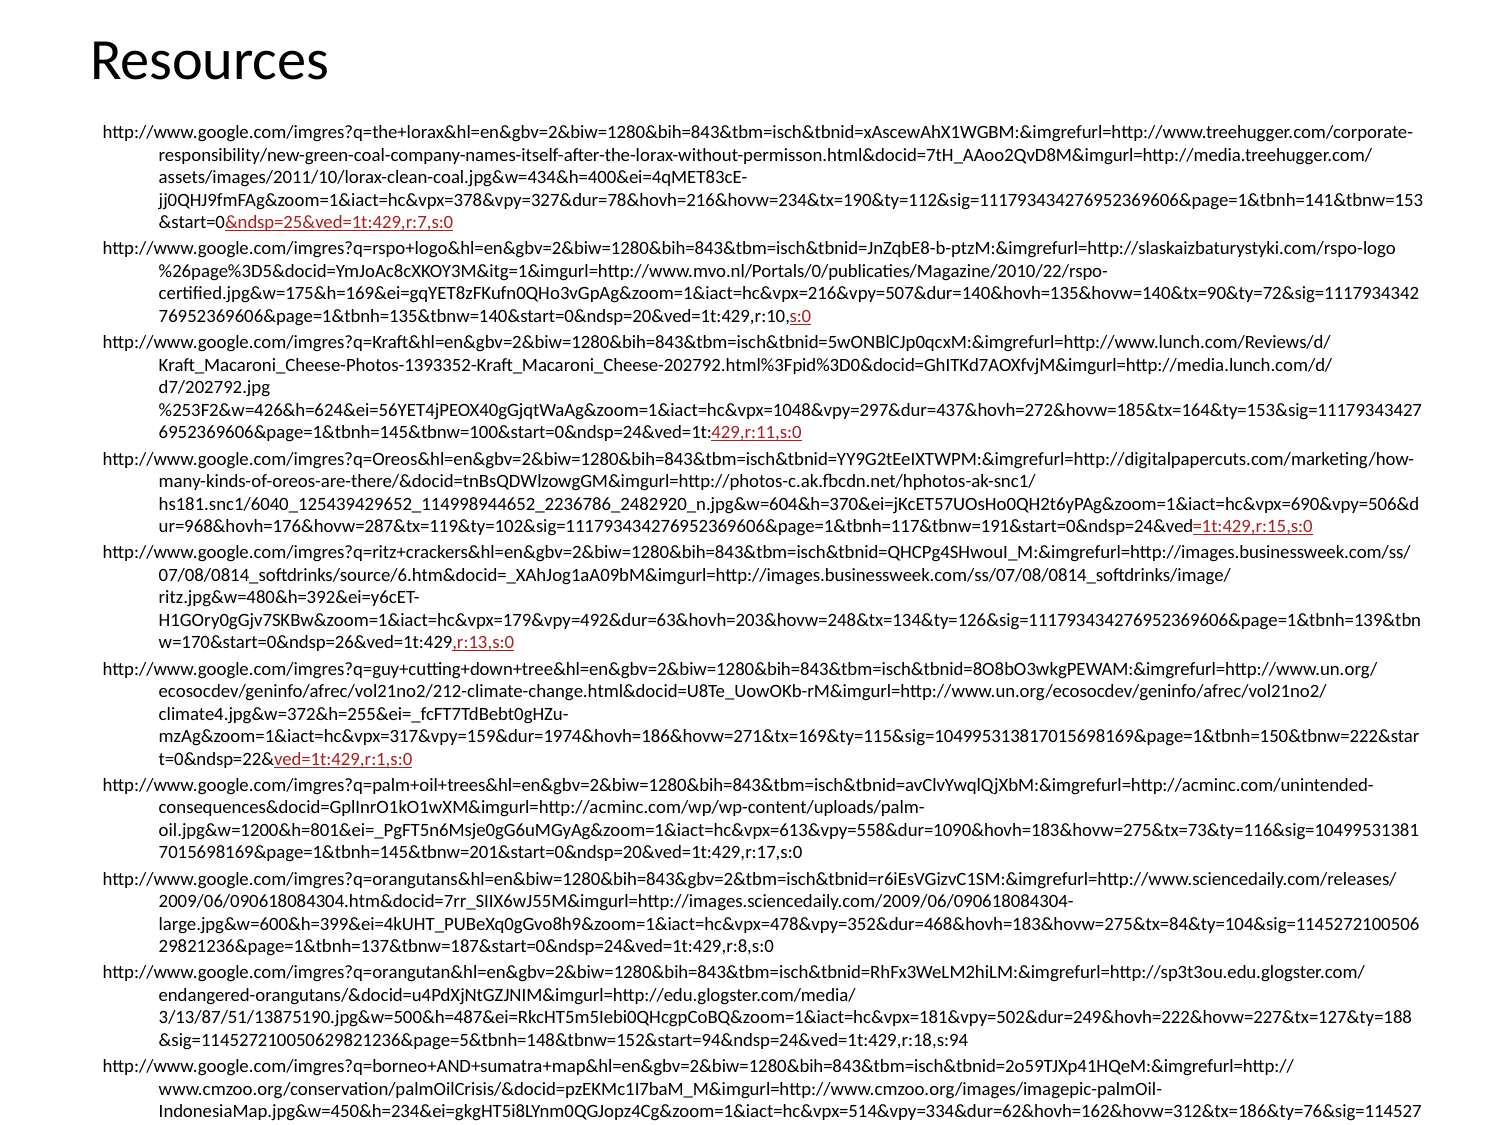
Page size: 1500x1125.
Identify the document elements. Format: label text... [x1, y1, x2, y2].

list http://www.google.com/imgres?q=the+lorax&hl=en&gbv=2&biw=1280&bih=843&tbm=isch&tbnid=xAscewAhX1WGBM:&imgrefurl=http://www.treehugger.com/corporate-responsibility/new-green-coal-company-names-itself-after-the-lorax-without-permisson.html&docid=7tH_AAoo2QvD8M&imgurl=http://media.treehugger.com/assets/images/2011/10/lorax-clean-coal.jpg&w=434&h=400&ei=4qMET83cE-jj0QHJ9fmFAg&zoom=1&iact=hc&vpx=378&vpy=327&dur=78&hovh=216&hovw=234&tx=190&ty=112&sig=111793434276952369606&page=1&tbnh=141&tbnw=153&start=0&ndsp=25&ved=1t:429,r:7,s:0 http://www.google.com/imgres?q=rspo+logo&hl=en&gbv=2&biw=1280&bih=843&tbm=isch&tbnid=JnZqbE8-b-ptzM:&imgrefurl=http://slaskaizbaturystyki.com/rspo-logo%26page%3D5&docid=YmJoAc8cXKOY3M&itg=1&imgurl=http://www.mvo.nl/Portals/0/publicaties/Magazine/2010/22/rspo-certified.jpg&w=175&h=169&ei=gqYET8zFKufn0QHo3vGpAg&zoom=1&iact=hc&vpx=216&vpy=507&dur=140&hovh=135&hovw=140&tx=90&ty=72&sig=111793434276952369606&page=1&tbnh=135&tbnw=140&start=0&ndsp=20&ved=1t:429,r:10,s:0 http://www.google.com/imgres?q=Kraft&hl=en&gbv=2&biw=1280&bih=843&tbm=isch&tbnid=5wONBlCJp0qcxM:&imgrefurl=http://www.lunch.com/Reviews/d/Kraft_Macaroni_Cheese-Photos-1393352-Kraft_Macaroni_Cheese-202792.html%3Fpid%3D0&docid=GhITKd7AOXfvjM&imgurl=http://media.lunch.com/d/d7/202792.jpg%253F2&w=426&h=624&ei=56YET4jPEOX40gGjqtWaAg&zoom=1&iact=hc&vpx=1048&vpy=297&dur=437&hovh=272&hovw=185&tx=164&ty=153&sig=111793434276952369606&page=1&tbnh=145&tbnw=100&start=0&ndsp=24&ved=1t:429,r:11,s:0 http://www.google.com/imgres?q=Oreos&hl=en&gbv=2&biw=1280&bih=843&tbm=isch&tbnid=YY9G2tEeIXTWPM:&imgrefurl=http://digitalpapercuts.com/marketing/how-many-kinds-of-oreos-are-there/&docid=tnBsQDWlzowgGM&imgurl=http://photos-c.ak.fbcdn.net/hphotos-ak-snc1/hs181.snc1/6040_125439429652_114998944652_2236786_2482920_n.jpg&w=604&h=370&ei=jKcET57UOsHo0QH2t6yPAg&zoom=1&iact=hc&vpx=690&vpy=506&dur=968&hovh=176&hovw=287&tx=119&ty=102&sig=111793434276952369606&page=1&tbnh=117&tbnw=191&start=0&ndsp=24&ved=1t:429,r:15,s:0 http://www.google.com/imgres?q=ritz+crackers&hl=en&gbv=2&biw=1280&bih=843&tbm=isch&tbnid=QHCPg4SHwouI_M:&imgrefurl=http://images.businessweek.com/ss/07/08/0814_softdrinks/source/6.htm&docid=_XAhJog1aA09bM&imgurl=http://images.businessweek.com/ss/07/08/0814_softdrinks/image/ritz.jpg&w=480&h=392&ei=y6cET-H1GOry0gGjv7SKBw&zoom=1&iact=hc&vpx=179&vpy=492&dur=63&hovh=203&hovw=248&tx=134&ty=126&sig=111793434276952369606&page=1&tbnh=139&tbnw=170&start=0&ndsp=26&ved=1t:429,r:13,s:0 http://www.google.com/imgres?q=guy+cutting+down+tree&hl=en&gbv=2&biw=1280&bih=843&tbm=isch&tbnid=8O8bO3wkgPEWAM:&imgrefurl=http://www.un.org/ecosocdev/geninfo/afrec/vol21no2/212-climate-change.html&docid=U8Te_UowOKb-rM&imgurl=http://www.un.org/ecosocdev/geninfo/afrec/vol21no2/climate4.jpg&w=372&h=255&ei=_fcFT7TdBebt0gHZu-mzAg&zoom=1&iact=hc&vpx=317&vpy=159&dur=1974&hovh=186&hovw=271&tx=169&ty=115&sig=104995313817015698169&page=1&tbnh=150&tbnw=222&start=0&ndsp=22&ved=1t:429,r:1,s:0 http://www.google.com/imgres?q=palm+oil+trees&hl=en&gbv=2&biw=1280&bih=843&tbm=isch&tbnid=avClvYwqlQjXbM:&imgrefurl=http://acminc.com/unintended-consequences&docid=GplInrO1kO1wXM&imgurl=http://acminc.com/wp/wp-content/uploads/palm-oil.jpg&w=1200&h=801&ei=_PgFT5n6Msje0gG6uMGyAg&zoom=1&iact=hc&vpx=613&vpy=558&dur=1090&hovh=183&hovw=275&tx=73&ty=116&sig=104995313817015698169&page=1&tbnh=145&tbnw=201&start=0&ndsp=20&ved=1t:429,r:17,s:0 http://www.google.com/imgres?q=orangutans&hl=en&biw=1280&bih=843&gbv=2&tbm=isch&tbnid=r6iEsVGizvC1SM:&imgrefurl=http://www.sciencedaily.com/releases/2009/06/090618084304.htm&docid=7rr_SIIX6wJ55M&imgurl=http://images.sciencedaily.com/2009/06/090618084304-large.jpg&w=600&h=399&ei=4kUHT_PUBeXq0gGvo8h9&zoom=1&iact=hc&vpx=478&vpy=352&dur=468&hovh=183&hovw=275&tx=84&ty=104&sig=114527210050629821236&page=1&tbnh=137&tbnw=187&start=0&ndsp=24&ved=1t:429,r:8,s:0 http://www.google.com/imgres?q=orangutan&hl=en&gbv=2&biw=1280&bih=843&tbm=isch&tbnid=RhFx3WeLM2hiLM:&imgrefurl=http://sp3t3ou.edu.glogster.com/endangered-orangutans/&docid=u4PdXjNtGZJNIM&imgurl=http://edu.glogster.com/media/3/13/87/51/13875190.jpg&w=500&h=487&ei=RkcHT5m5Iebi0QHcgpCoBQ&zoom=1&iact=hc&vpx=181&vpy=502&dur=249&hovh=222&hovw=227&tx=127&ty=188&sig=114527210050629821236&page=5&tbnh=148&tbnw=152&start=94&ndsp=24&ved=1t:429,r:18,s:94 http://www.google.com/imgres?q=borneo+AND+sumatra+map&hl=en&gbv=2&biw=1280&bih=843&tbm=isch&tbnid=2o59TJXp41HQeM:&imgrefurl=http://www.cmzoo.org/conservation/palmOilCrisis/&docid=pzEKMc1I7baM_M&imgurl=http://www.cmzoo.org/images/imagepic-palmOil-IndonesiaMap.jpg&w=450&h=234&ei=gkgHT5i8LYnm0QGJopz4Cg&zoom=1&iact=hc&vpx=514&vpy=334&dur=62&hovh=162&hovw=312&tx=186&ty=76&sig=114527210050629821236&page=1&tbnh=120&tbnw=230&start=0&ndsp=20&ved=1t:429,r:7,s:0 [87, 112, 1438, 1125]
title Resources [75, 0, 1425, 138]
